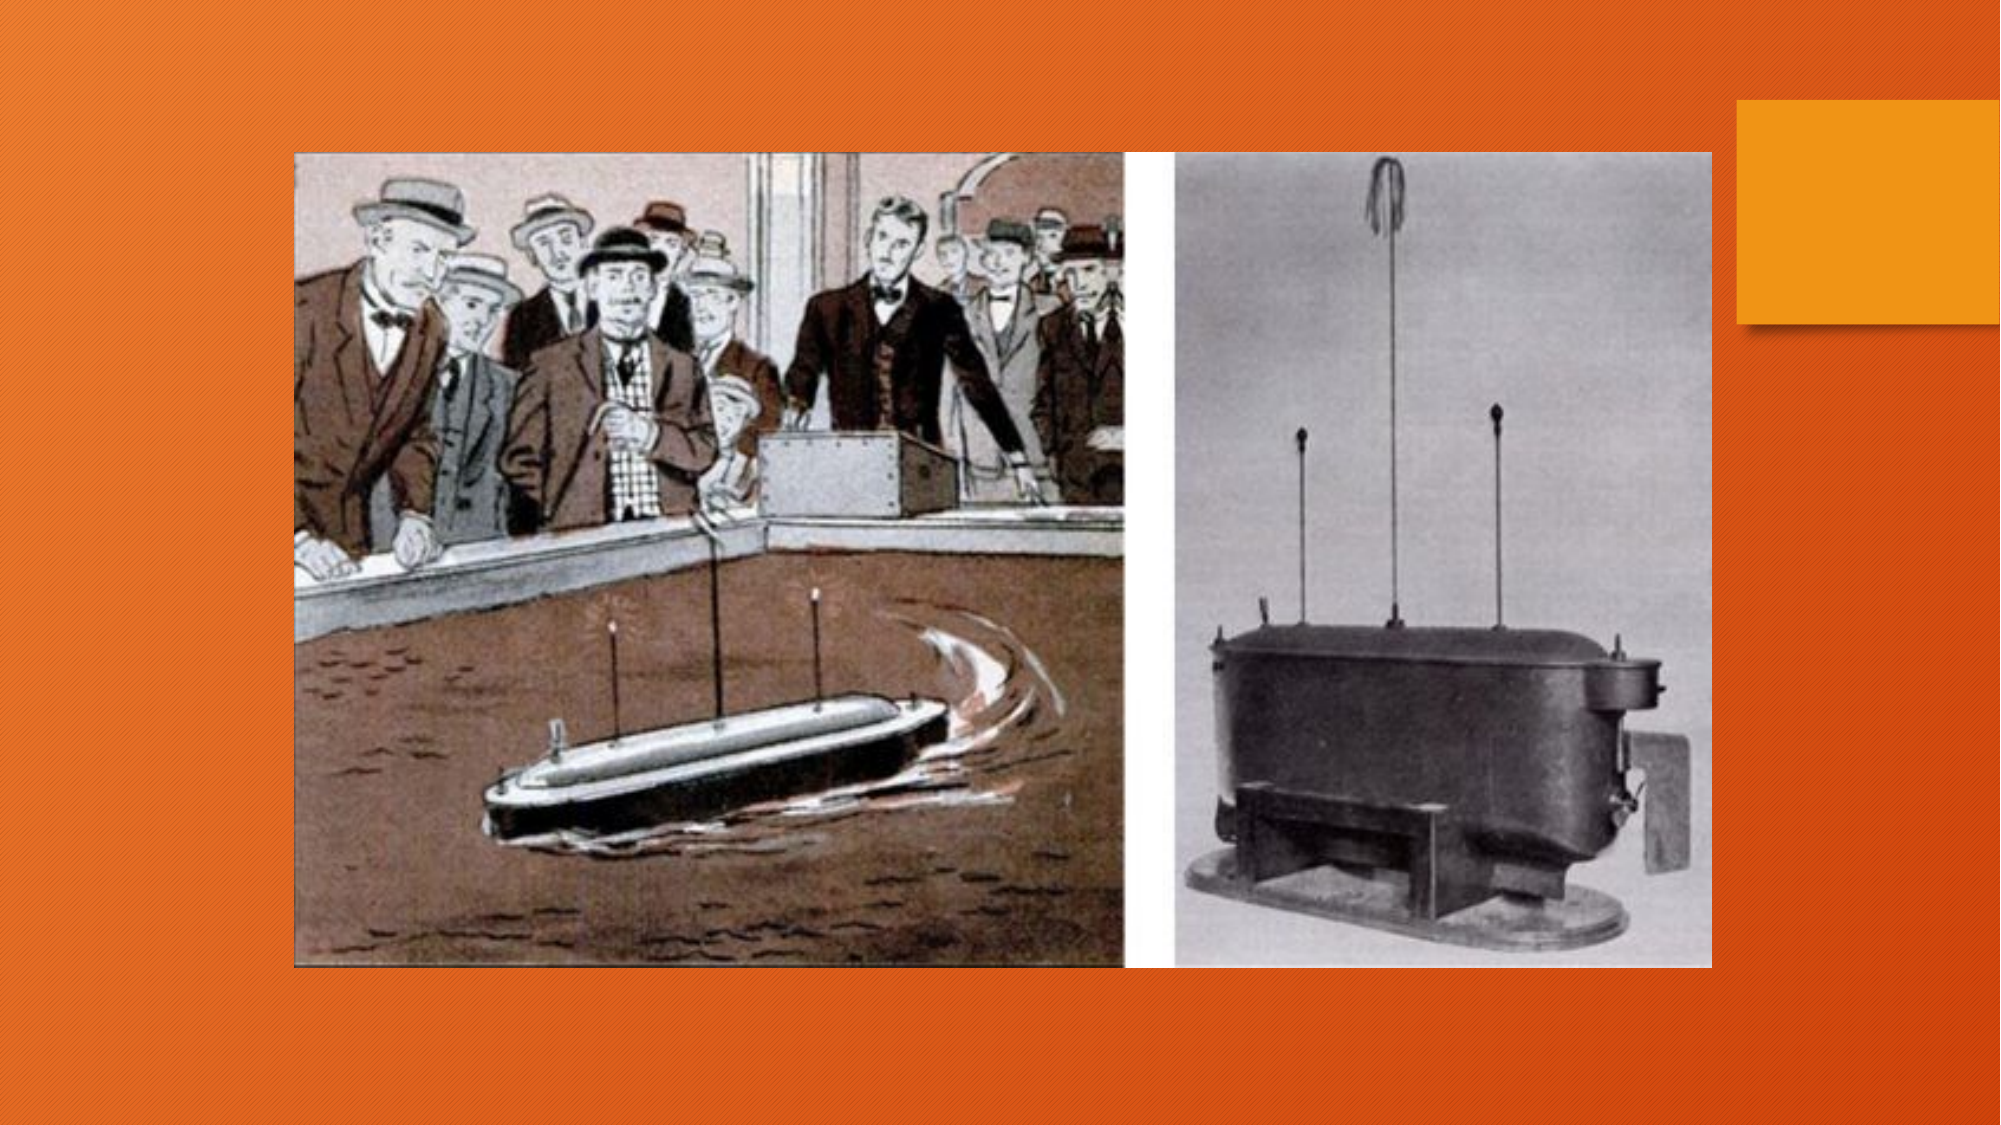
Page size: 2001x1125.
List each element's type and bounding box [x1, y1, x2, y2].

picture [1736, 325, 2000, 347]
picture [294, 152, 1712, 968]
